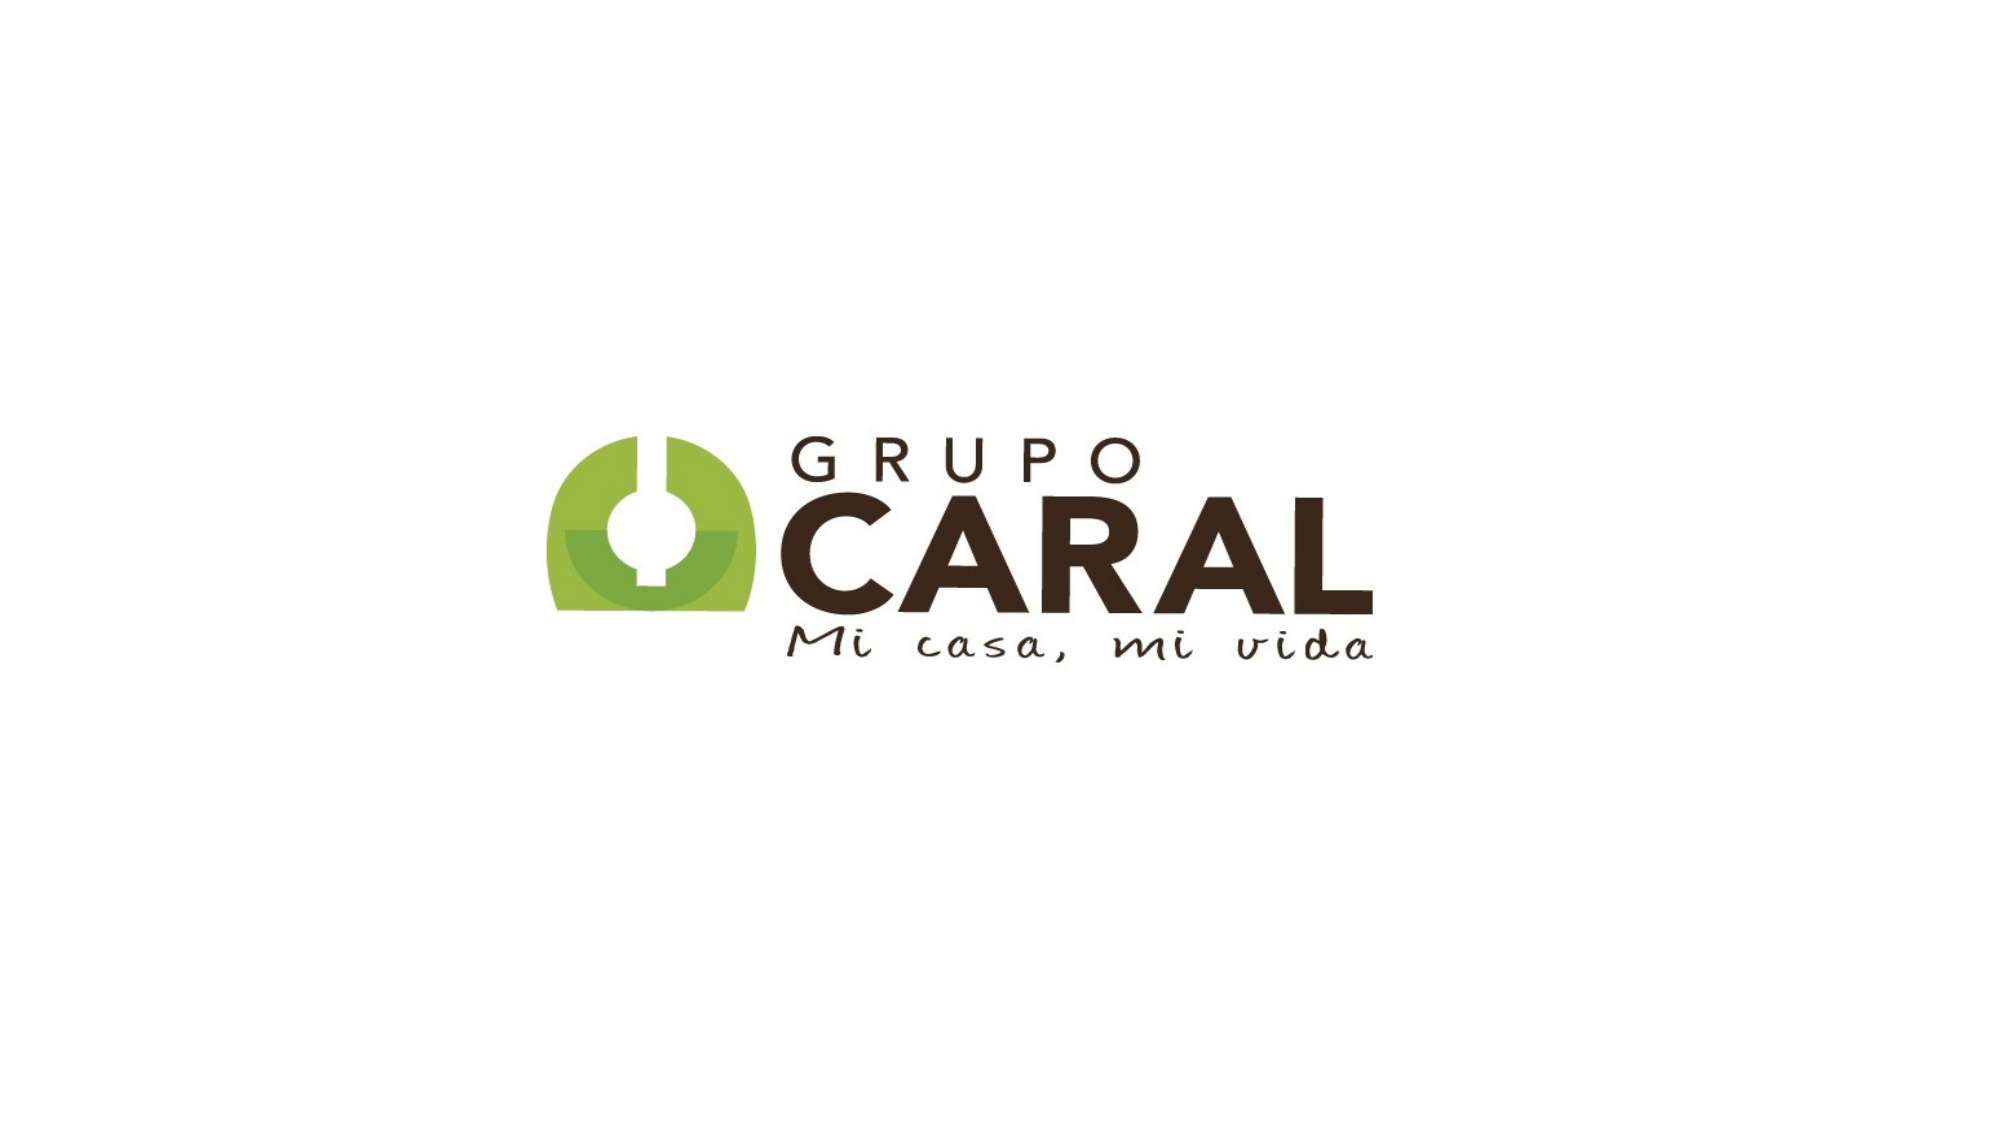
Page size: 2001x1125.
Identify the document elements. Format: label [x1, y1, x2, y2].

picture [519, 388, 1402, 707]
